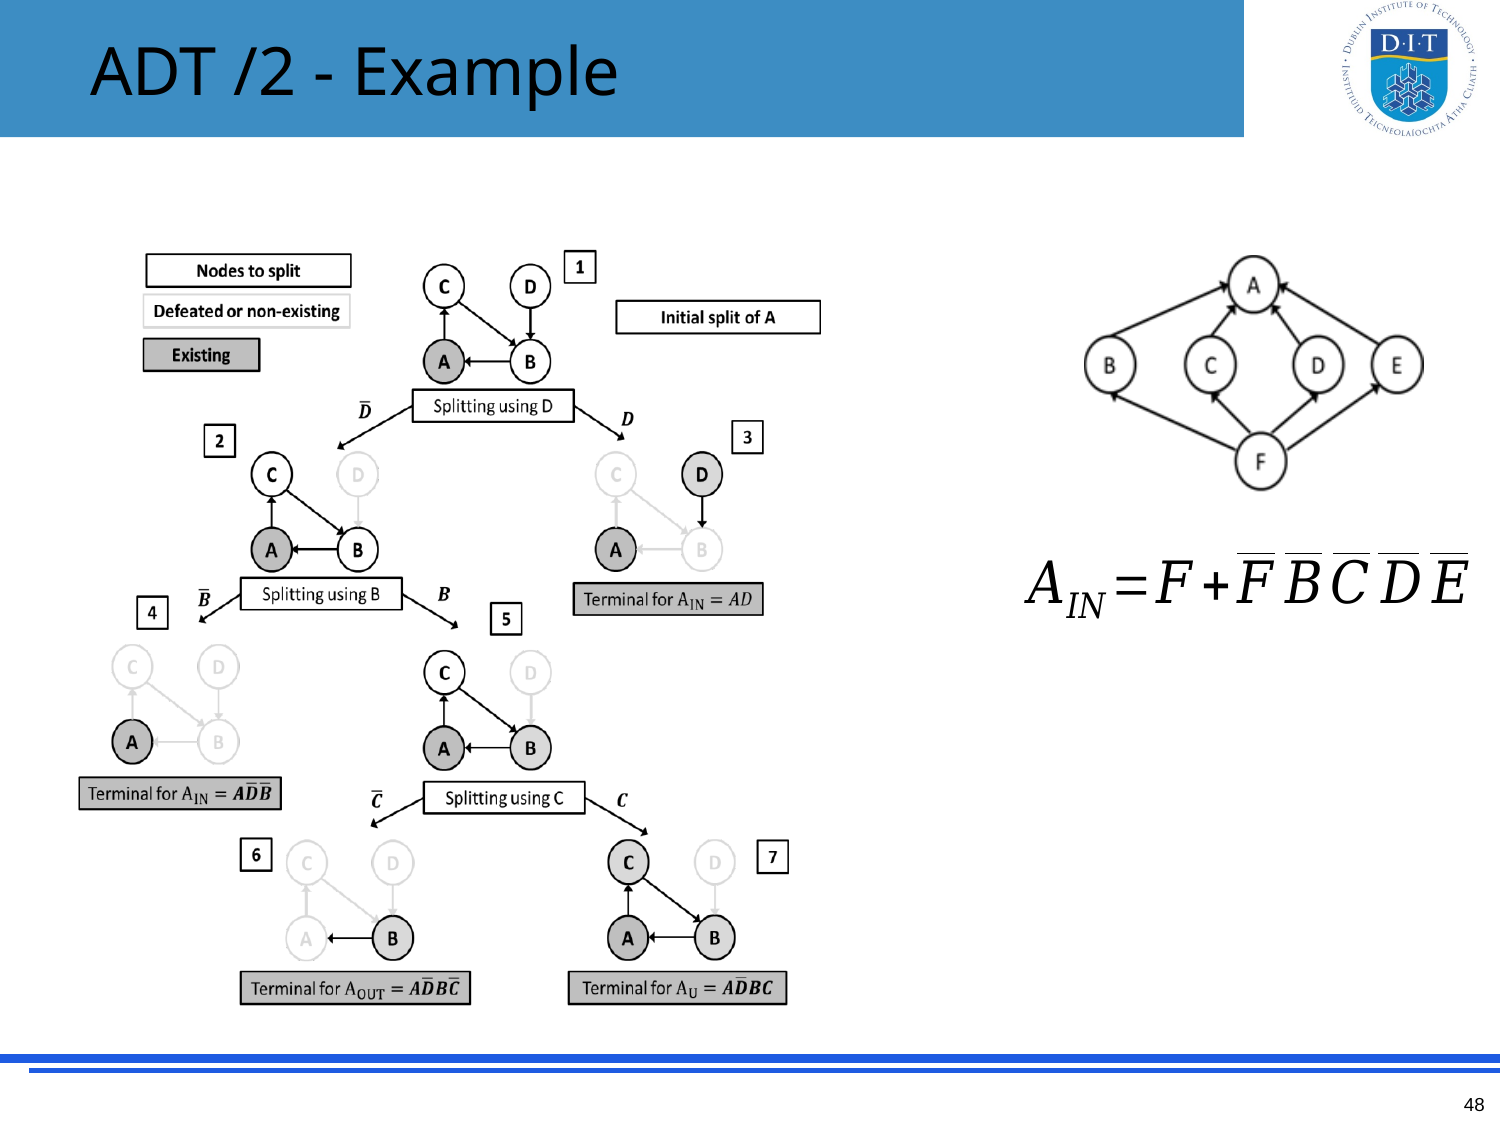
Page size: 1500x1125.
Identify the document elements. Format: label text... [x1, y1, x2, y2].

picture [1340, 0, 1478, 138]
picture [76, 247, 822, 1012]
title ADT /2 - Example [74, 0, 1105, 138]
picture [1084, 255, 1424, 493]
slide_number 48 [1149, 1084, 1500, 1125]
